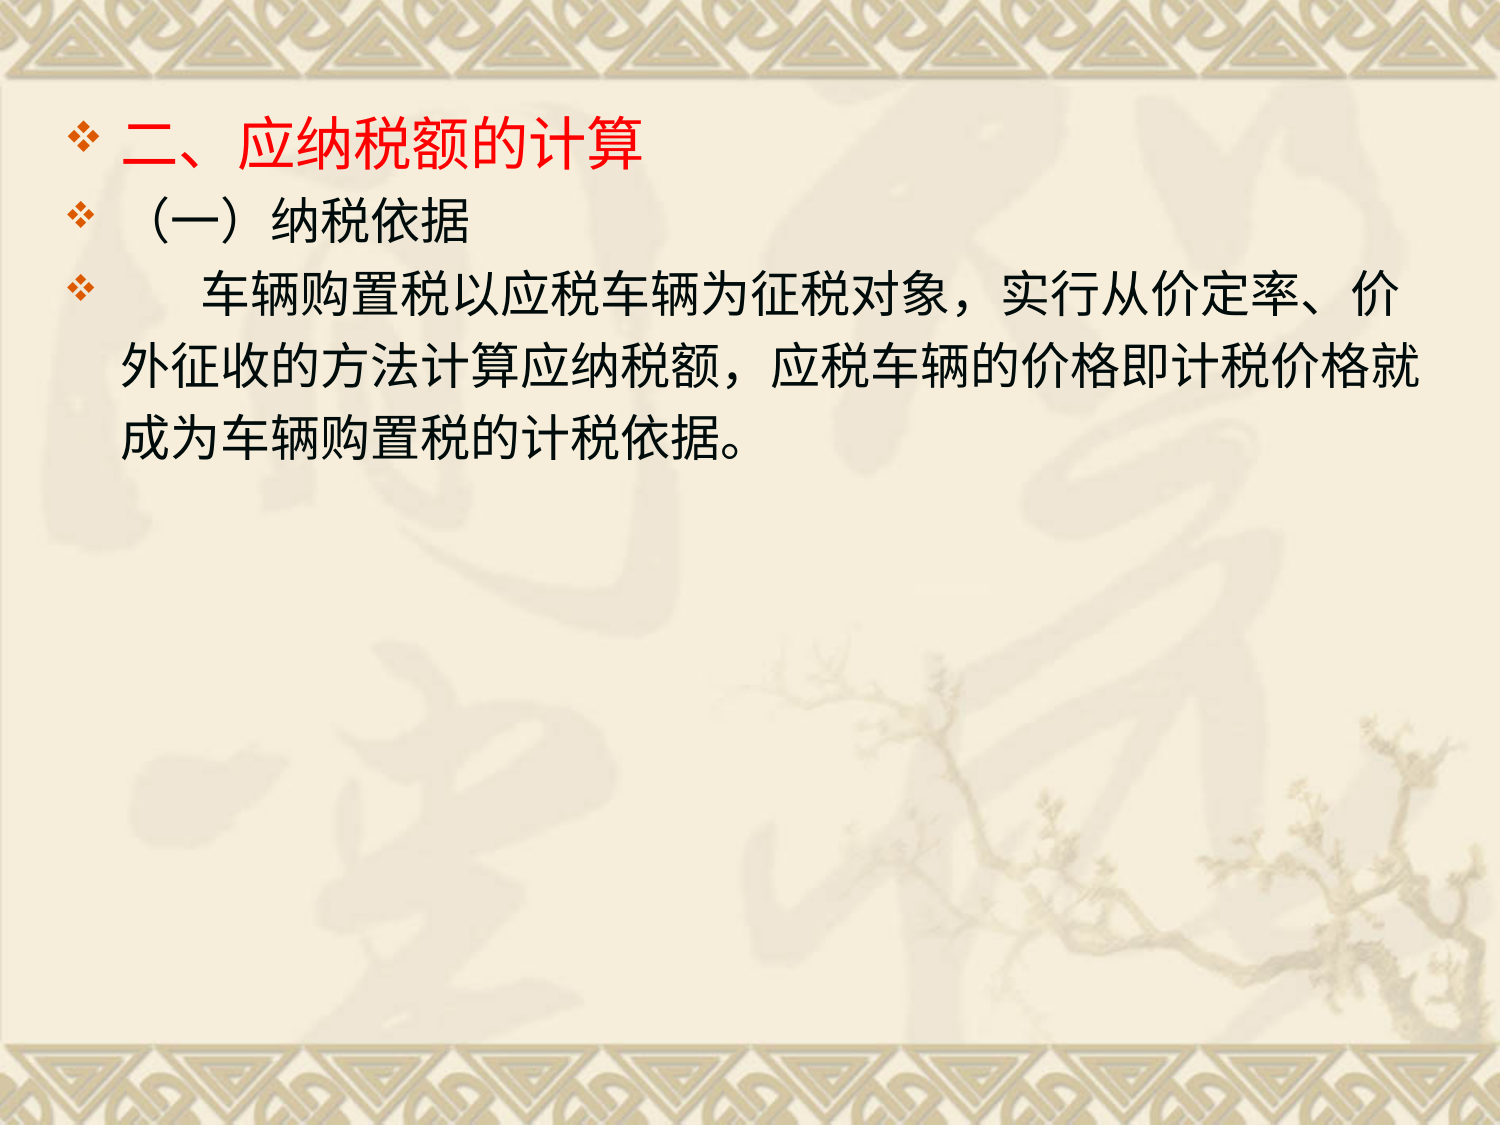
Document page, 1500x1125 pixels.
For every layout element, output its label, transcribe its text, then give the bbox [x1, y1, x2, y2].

list 二、应纳税额的计算 （一）纳税依据 车辆购置税以应税车辆为征税对象，实行从价定率、价外征收的方法计算应纳税额，应税车辆的价格即计税价格就成为车辆购置税的计税依据。 [49, 99, 1451, 789]
picture [0, 0, 1500, 1125]
